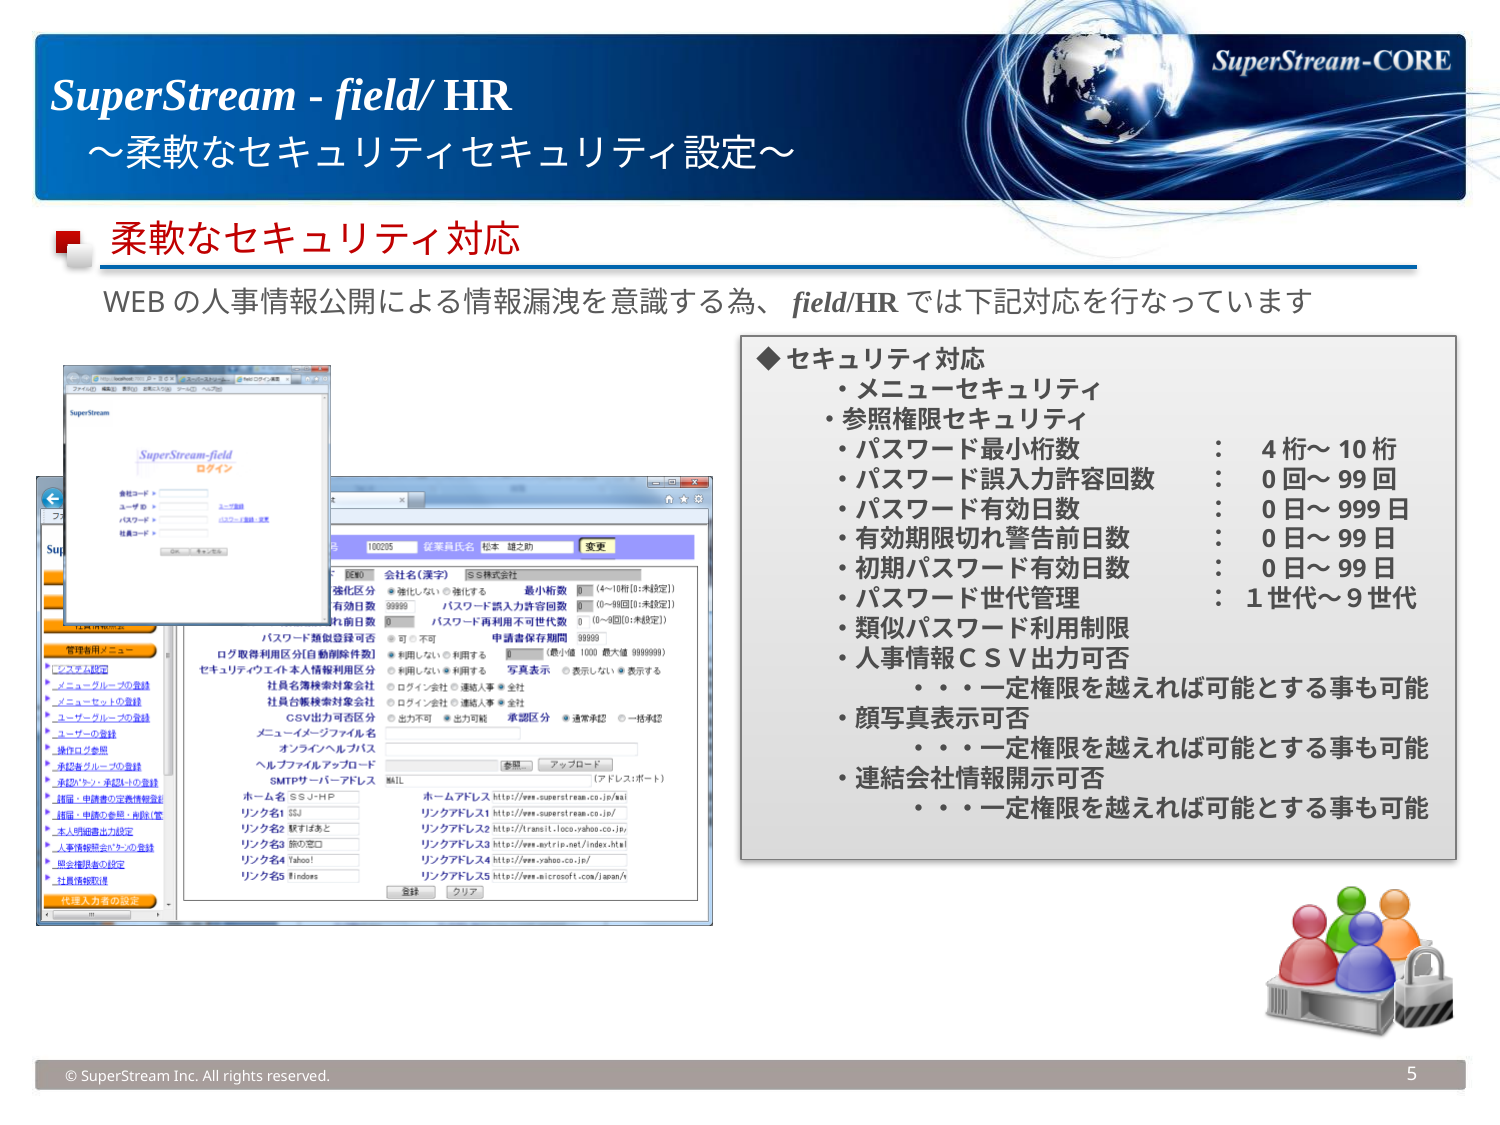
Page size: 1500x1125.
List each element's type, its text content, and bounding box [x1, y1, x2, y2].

text_box SuperStream - field/ HR ～柔軟なセキュリティセキュリティ設定～ [35, 43, 1164, 197]
text_box 5 [1299, 1060, 1418, 1090]
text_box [55, 211, 258, 291]
picture [0, 0, 1500, 1125]
text_box ◆セキュリティ対応 ・メニューセキュリティ ・参照権限セキュリティ ・パスワード最小桁数 ： 4桁～10桁 ・パスワード誤入力許容回数 ： 0回～99回 ・パスワード有効日数 ： 0日～999日 ・有効期限切れ警告前日数 ： 0日～99日 ・初期パスワード有効日数 ： 0日～99日 ・パスワード世代管理 ： １世代～９世代 ・類似パスワード利用制限 ・人事情報ＣＳＶ出力可否 ・・・一定権限を越えれば可能とする事も可能 ・顔写真表示可否 ・・・一定権限を越えれば可能とする事も可能 ・連結会社情報開示可否 ・・・一定権限を越えれば可能とする事も可能 [740, 335, 1457, 860]
text_box 柔軟なセキュリティ対応 [96, 208, 1282, 266]
text_box © SuperStream Inc. All rights reserved. [50, 1059, 423, 1094]
text_box WEBの人事情報公開による情報漏洩を意識する為、field/HRでは下記対応を行なっています [88, 278, 1400, 326]
